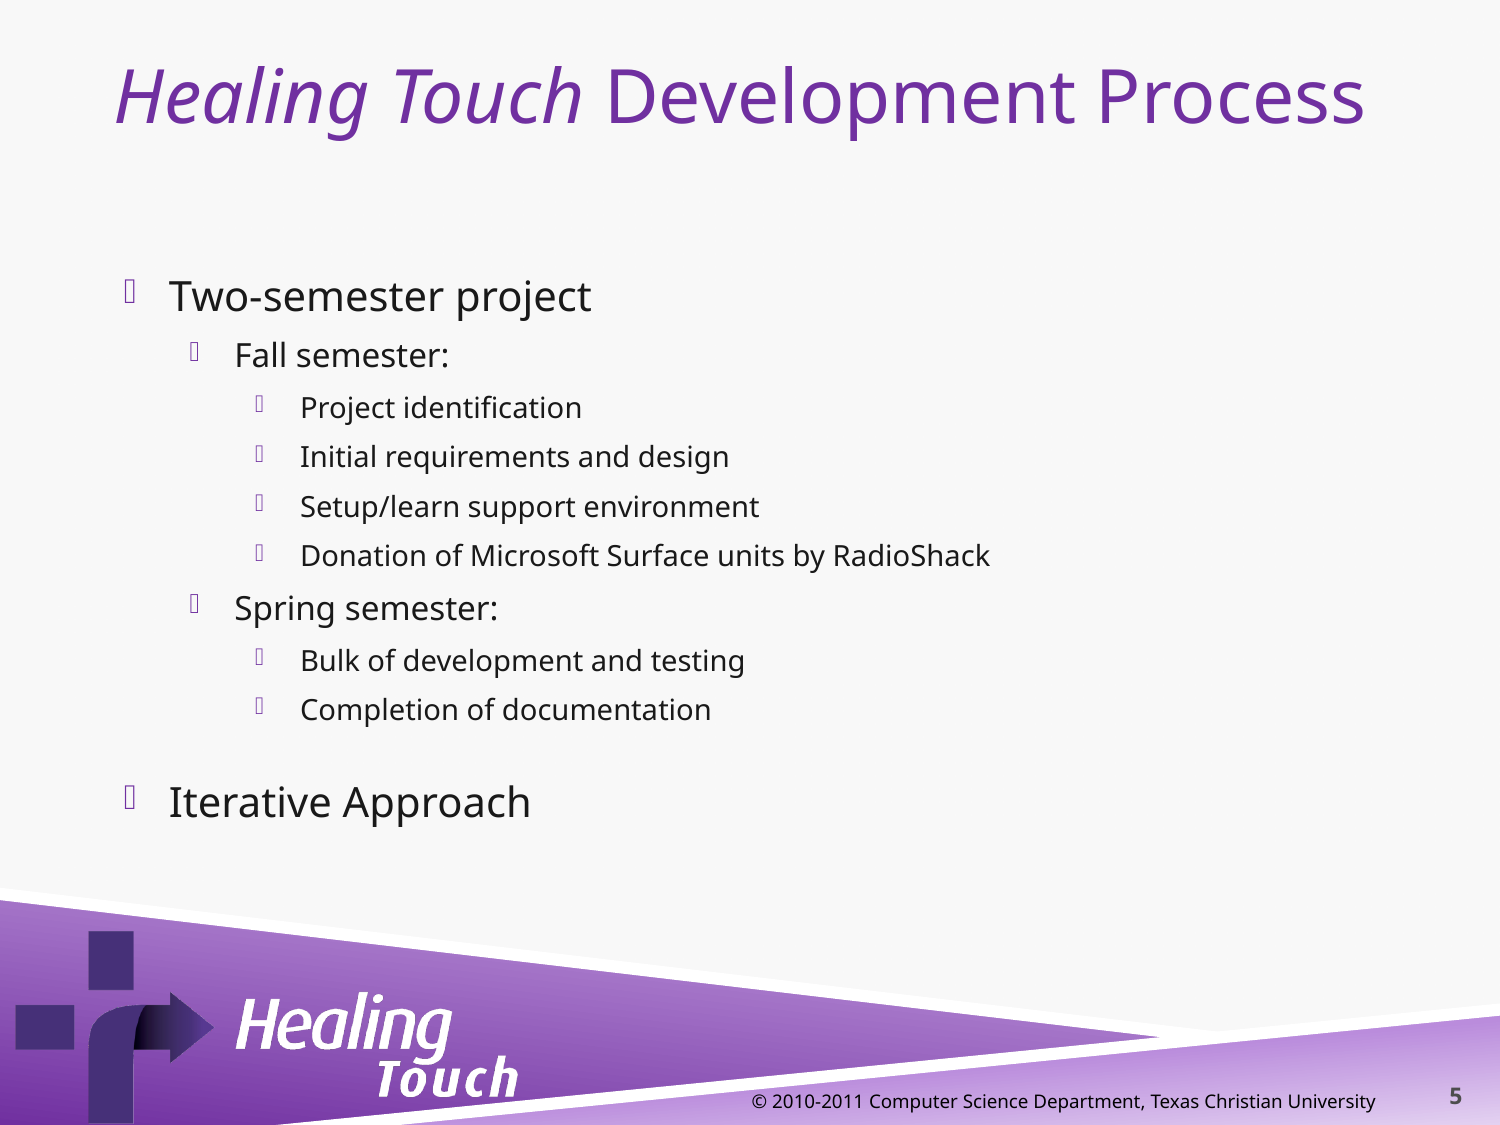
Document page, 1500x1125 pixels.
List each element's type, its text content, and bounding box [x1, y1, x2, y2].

slide_number 5 [1387, 1052, 1463, 1113]
picture [7, 927, 525, 1125]
list Two-semester project Fall semester: Project identification Initial requirements and design Setup/learn support environment Donation of Microsoft Surface units by RadioShack Spring semester: Bulk of development and testing Completion of documentation Iterative Approach [112, 262, 1388, 876]
title Healing Touch Development Process [112, 45, 1388, 233]
slide_number © 2010-2011 Computer Science Department, Texas Christian University [737, 1052, 1375, 1113]
